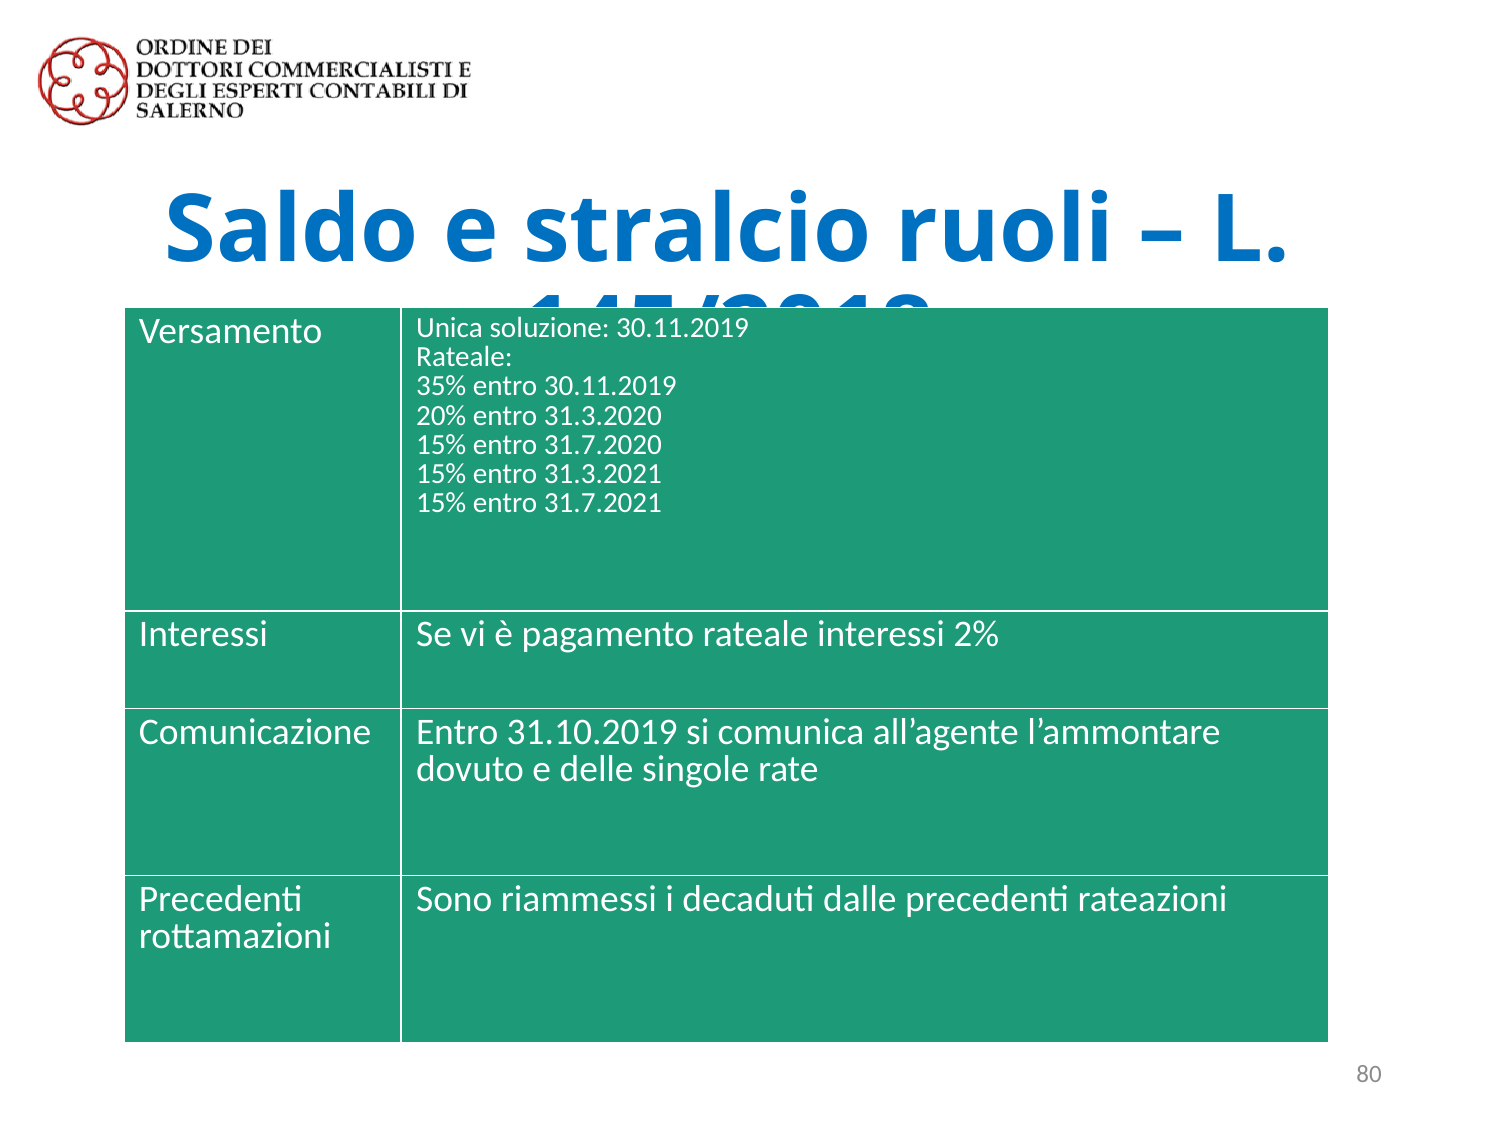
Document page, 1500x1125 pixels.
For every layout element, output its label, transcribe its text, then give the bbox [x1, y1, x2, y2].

slide_number 80 [1059, 1042, 1397, 1103]
table_header Unica soluzione: 30.11.2019 Rateale: 35% entro 30.11.2019 20% entro 31.3.2020 15% entro 31.7.2020 15% entro 31.3.2021 15% entro 31.7.2021 [402, 308, 1328, 610]
table_cell Comunicazione [125, 709, 400, 875]
table_cell Se vi è pagamento rateale interessi 2% [402, 612, 1328, 708]
picture [29, 29, 479, 127]
title Saldo e stralcio ruoli – L. 145/2018 [58, 172, 1397, 277]
table_cell Precedenti rottamazioni [125, 876, 400, 1042]
table_cell Entro 31.10.2019 si comunica all’agente l’ammontare dovuto e delle singole rate [402, 709, 1328, 875]
table_header Versamento [125, 308, 400, 610]
table_cell Sono riammessi i decaduti dalle precedenti rateazioni [402, 876, 1328, 1042]
table_cell Interessi [125, 612, 400, 708]
